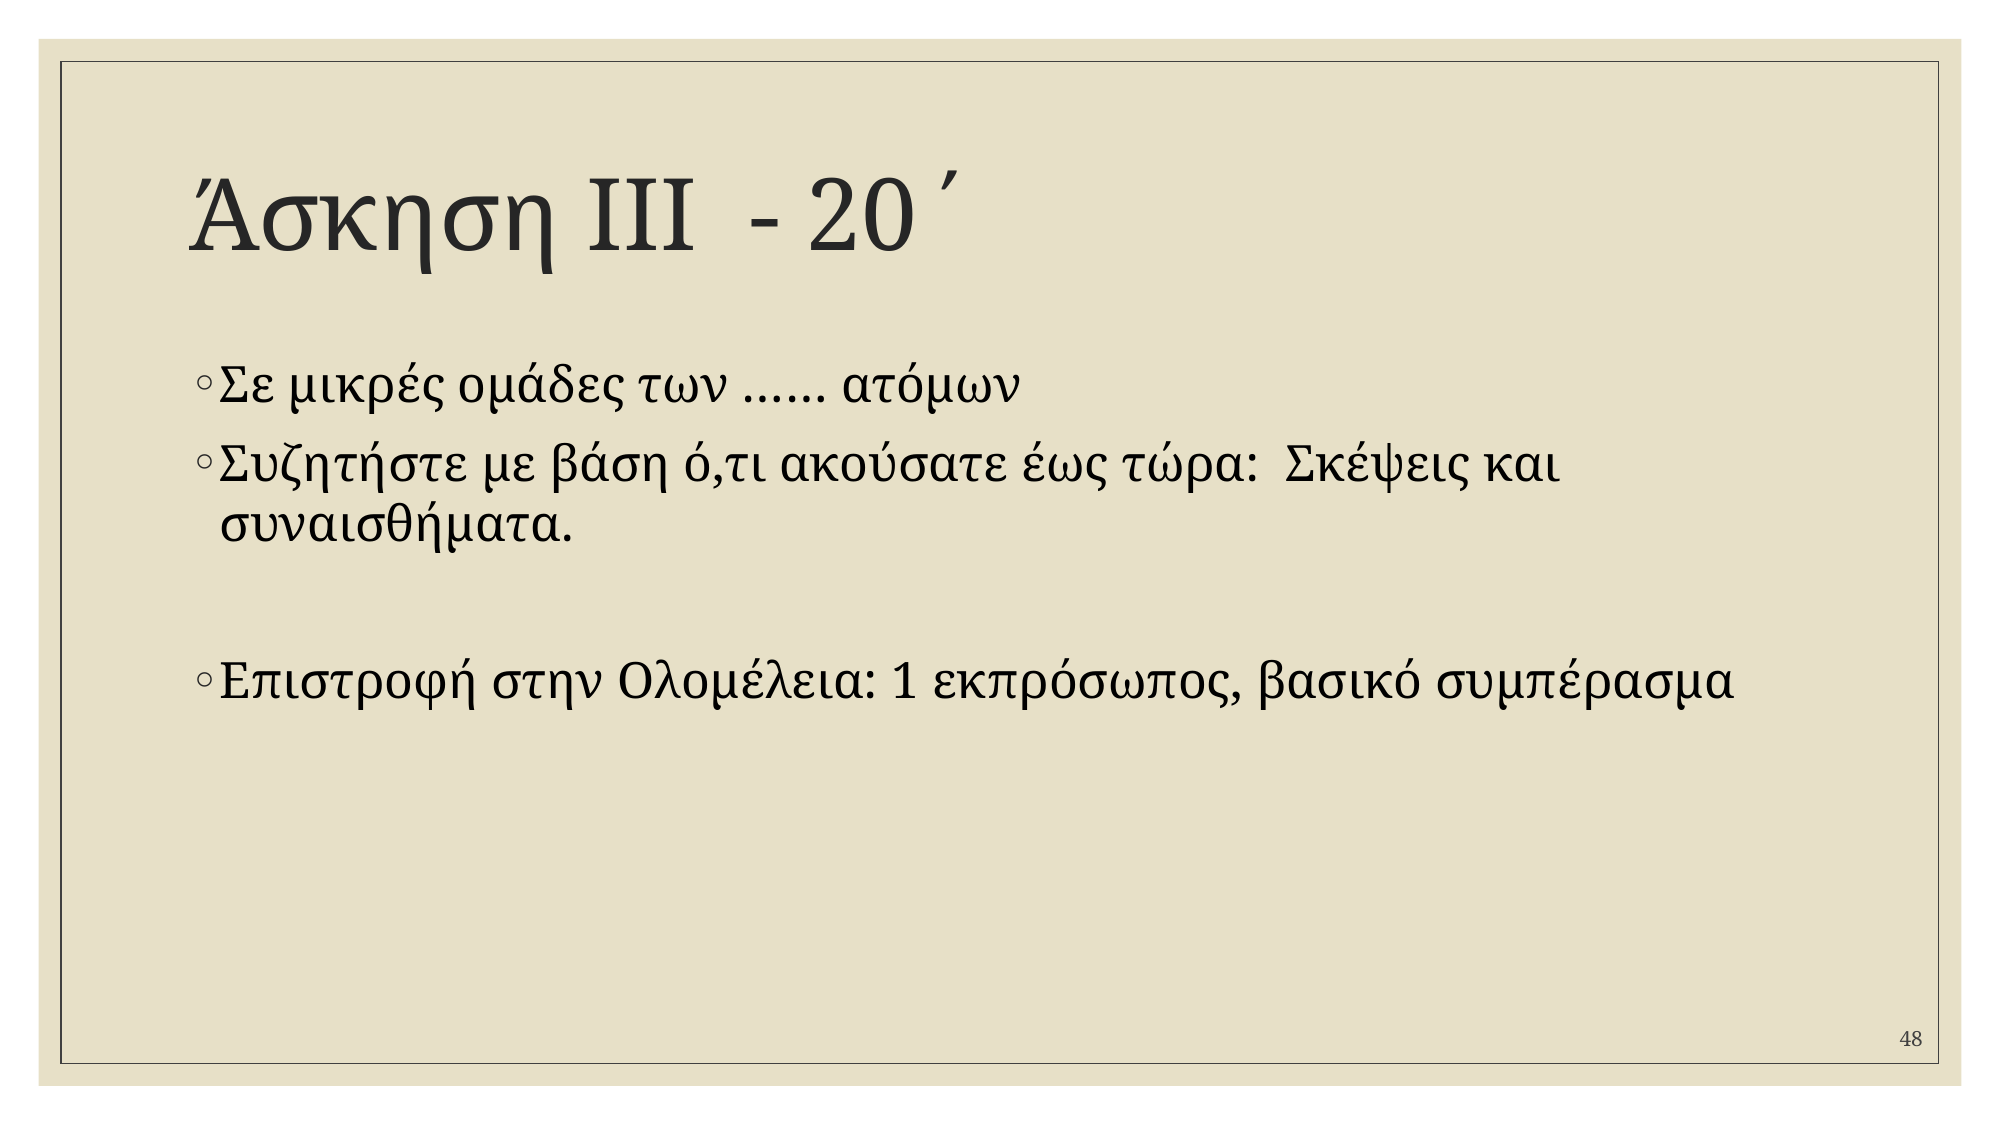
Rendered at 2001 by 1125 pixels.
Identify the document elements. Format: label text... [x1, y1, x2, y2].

title Άσκηση ΙIΙ - 20΄ [174, 105, 1825, 331]
list Σε μικρές ομάδες των …… ατόμων Συζητήστε με βάση ό,τι ακούσατε έως τώρα: Σκέψεις και συναισθήματα. Επιστροφή στην Ολομέλεια: 1 εκπρόσωπος, βασικό συμπέρασμα [174, 345, 1825, 990]
slide_number 48 [1697, 1019, 1938, 1062]
